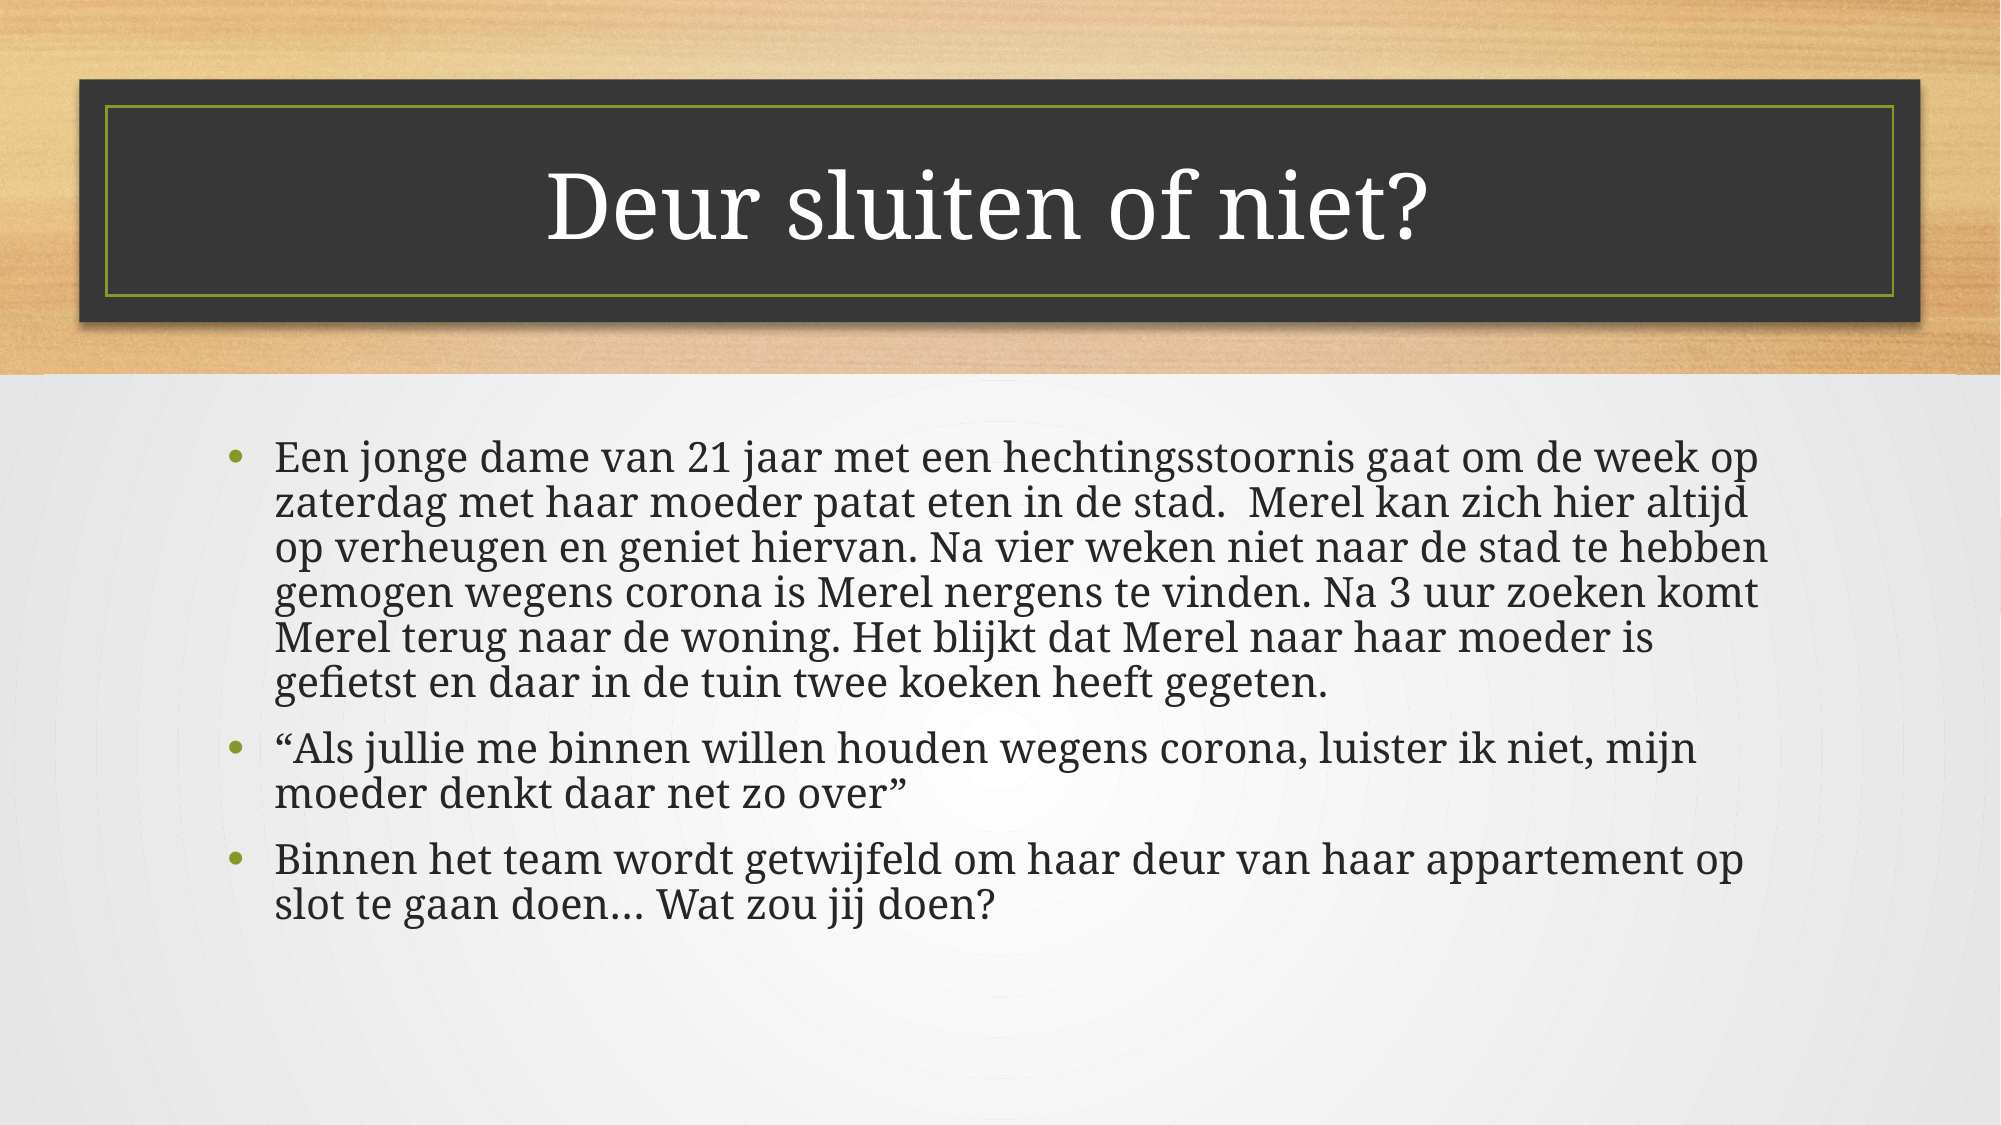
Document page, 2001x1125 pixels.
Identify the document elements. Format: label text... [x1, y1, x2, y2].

text_box [0, 0, 2000, 374]
list Een jonge dame van 21 jaar met een hechtingsstoornis gaat om de week op zaterdag met haar moeder patat eten in de stad. Merel kan zich hier altijd op verheugen en geniet hiervan. Na vier weken niet naar de stad te hebben gemogen wegens corona is Merel nergens te vinden. Na 3 uur zoeken komt Merel terug naar de woning. Het blijkt dat Merel naar haar moeder is gefietst en daar in de tuin twee koeken heeft gegeten. “Als jullie me binnen willen houden wegens corona, luister ik niet, mijn moeder denkt daar net zo over” Binnen het team wordt getwijfeld om haar deur van haar appartement op slot te gaan doen… Wat zou jij doen? [212, 428, 1788, 964]
text_box [0, 374, 2000, 1125]
text_box [106, 106, 1894, 296]
text_box [78, 78, 1922, 323]
